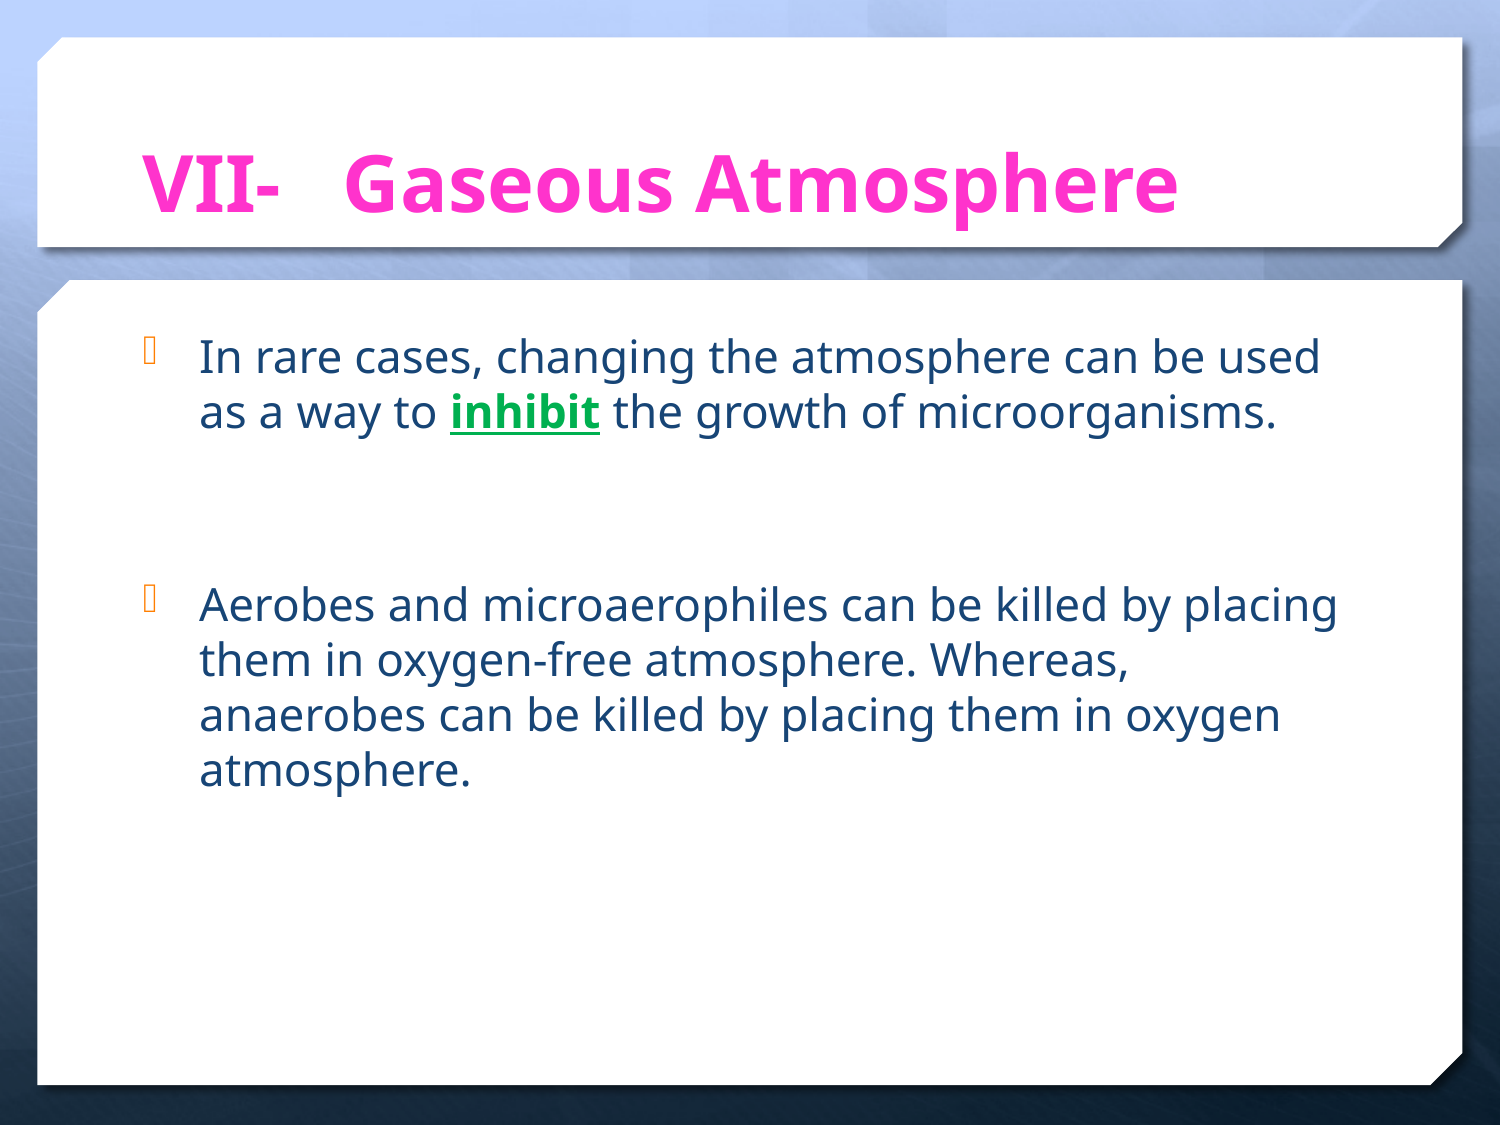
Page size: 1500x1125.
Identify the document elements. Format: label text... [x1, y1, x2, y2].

title VII- Gaseous Atmosphere [127, 48, 1372, 236]
list In rare cases, changing the atmosphere can be used as a way to inhibit the growth of microorganisms. Aerobes and microaerophiles can be killed by placing them in oxygen-free atmosphere. Whereas, anaerobes can be killed by placing them in oxygen atmosphere. [127, 319, 1372, 978]
